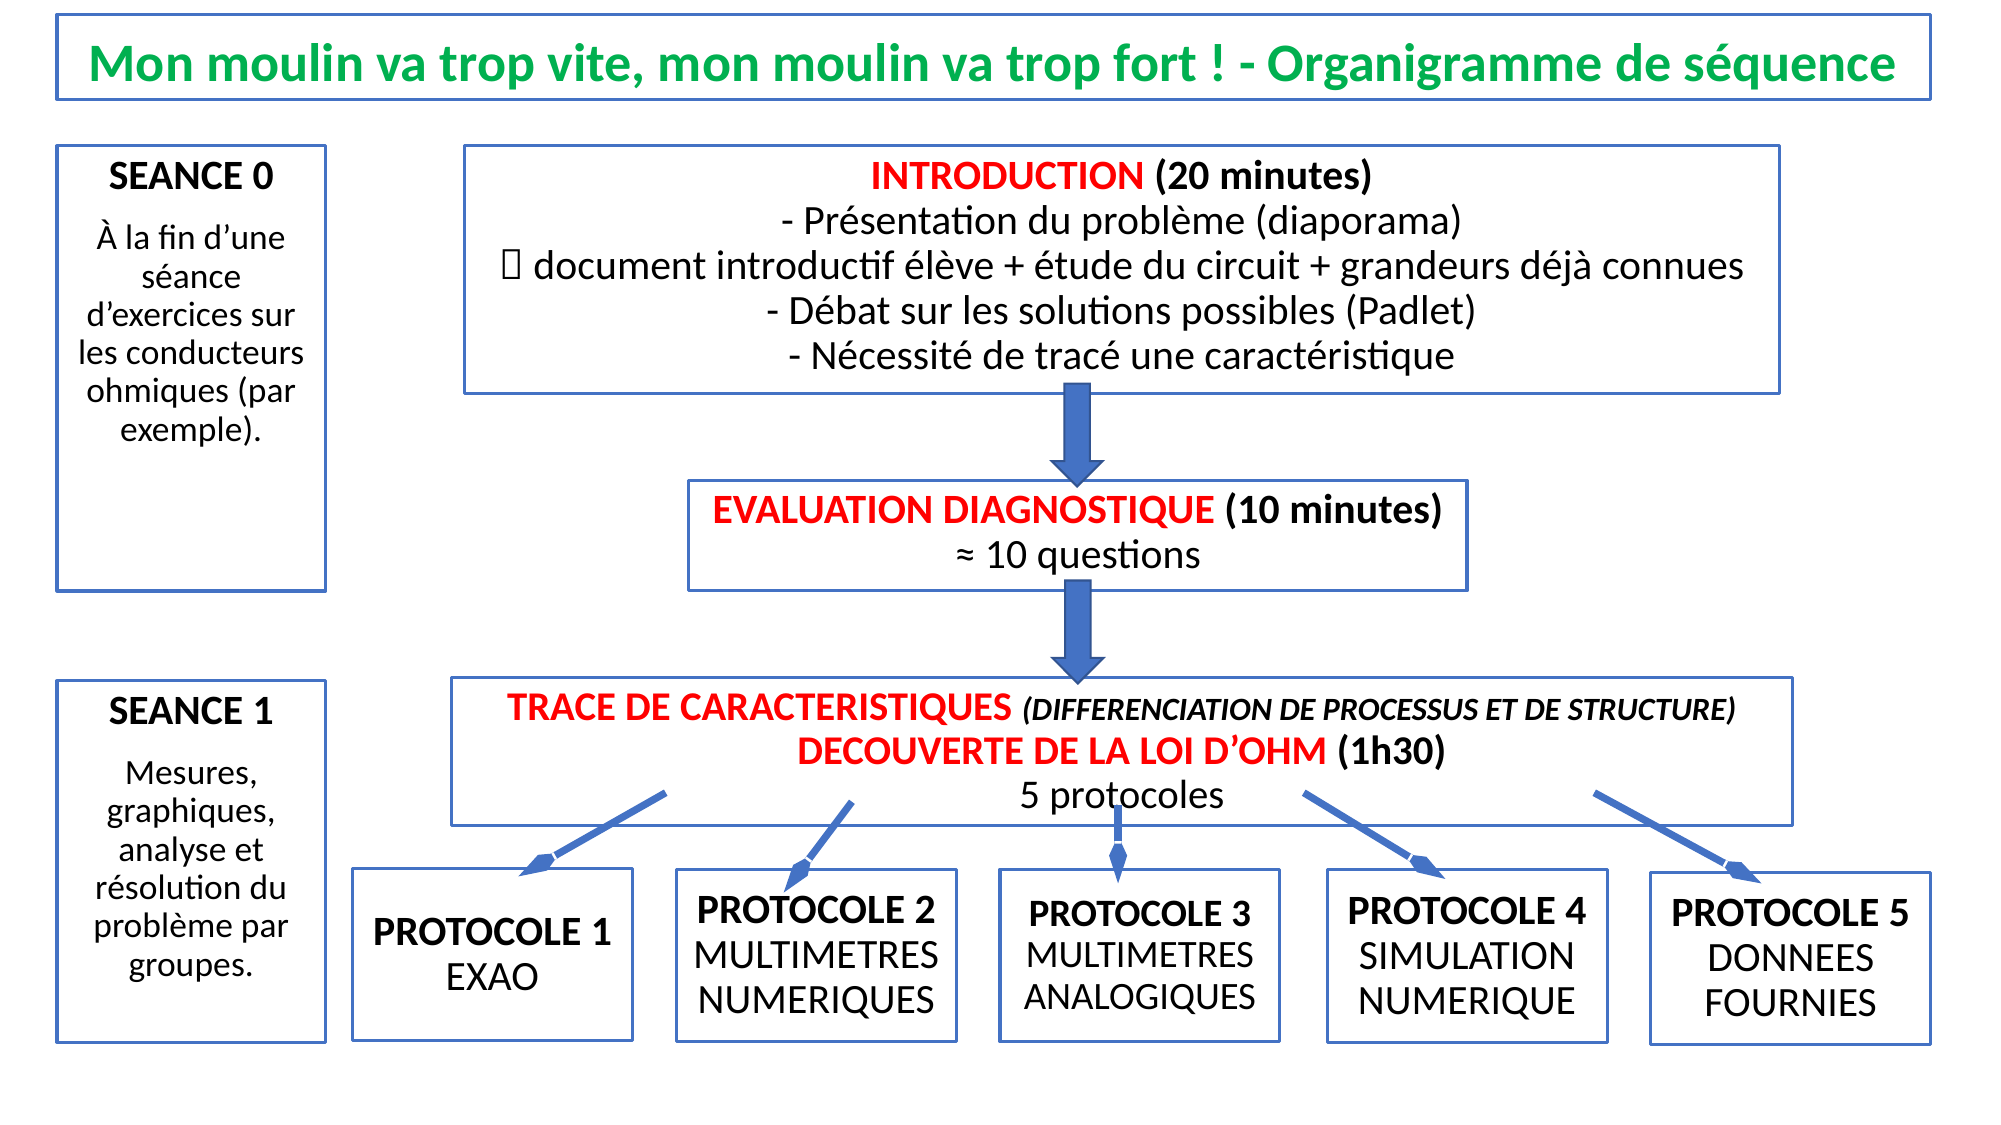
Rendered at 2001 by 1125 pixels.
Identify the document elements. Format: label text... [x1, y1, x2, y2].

text_box SEANCE 1 Mesures, graphiques, analyse et résolution du problème par groupes. [56, 680, 326, 1043]
text_box PROTOCOLE 4 SIMULATION NUMERIQUE [1327, 869, 1608, 1043]
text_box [1594, 792, 1762, 884]
text_box PROTOCOLE 5 DONNEES FOURNIES [1650, 872, 1931, 1045]
text_box PROTOCOLE 2 MULTIMETRES NUMERIQUES [676, 869, 957, 1042]
title Mon moulin va trop vite, mon moulin va trop fort ! - Organigramme de séquence [57, 14, 1931, 100]
text_box [1049, 382, 1106, 489]
text_box PROTOCOLE 1 EXAO [352, 868, 633, 1041]
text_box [783, 801, 852, 893]
text_box SEANCE 0 À la fin d’une séance d’exercices sur les conducteurs ohmiques (par exemple). [56, 145, 326, 591]
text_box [1303, 792, 1446, 880]
text_box EVALUATION DIAGNOSTIQUE (10 minutes) ≈ 10 questions [688, 480, 1468, 591]
text_box PROTOCOLE 3 MULTIMETRES ANALOGIQUES [999, 869, 1280, 1042]
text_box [518, 792, 666, 877]
text_box [1049, 579, 1106, 685]
subtitle INTRODUCTION (20 minutes) - Présentation du problème (diaporama)  document introductif élève + étude du circuit + grandeurs déjà connues - Débat sur les solutions possibles (Padlet) - Nécessité de tracé une caractéristique [464, 145, 1780, 394]
text_box TRACE DE CARACTERISTIQUES (DIFFERENCIATION DE PROCESSUS ET DE STRUCTURE) DECOUVERTE DE LA LOI D’OHM (1h30) 5 protocoles [451, 677, 1793, 826]
